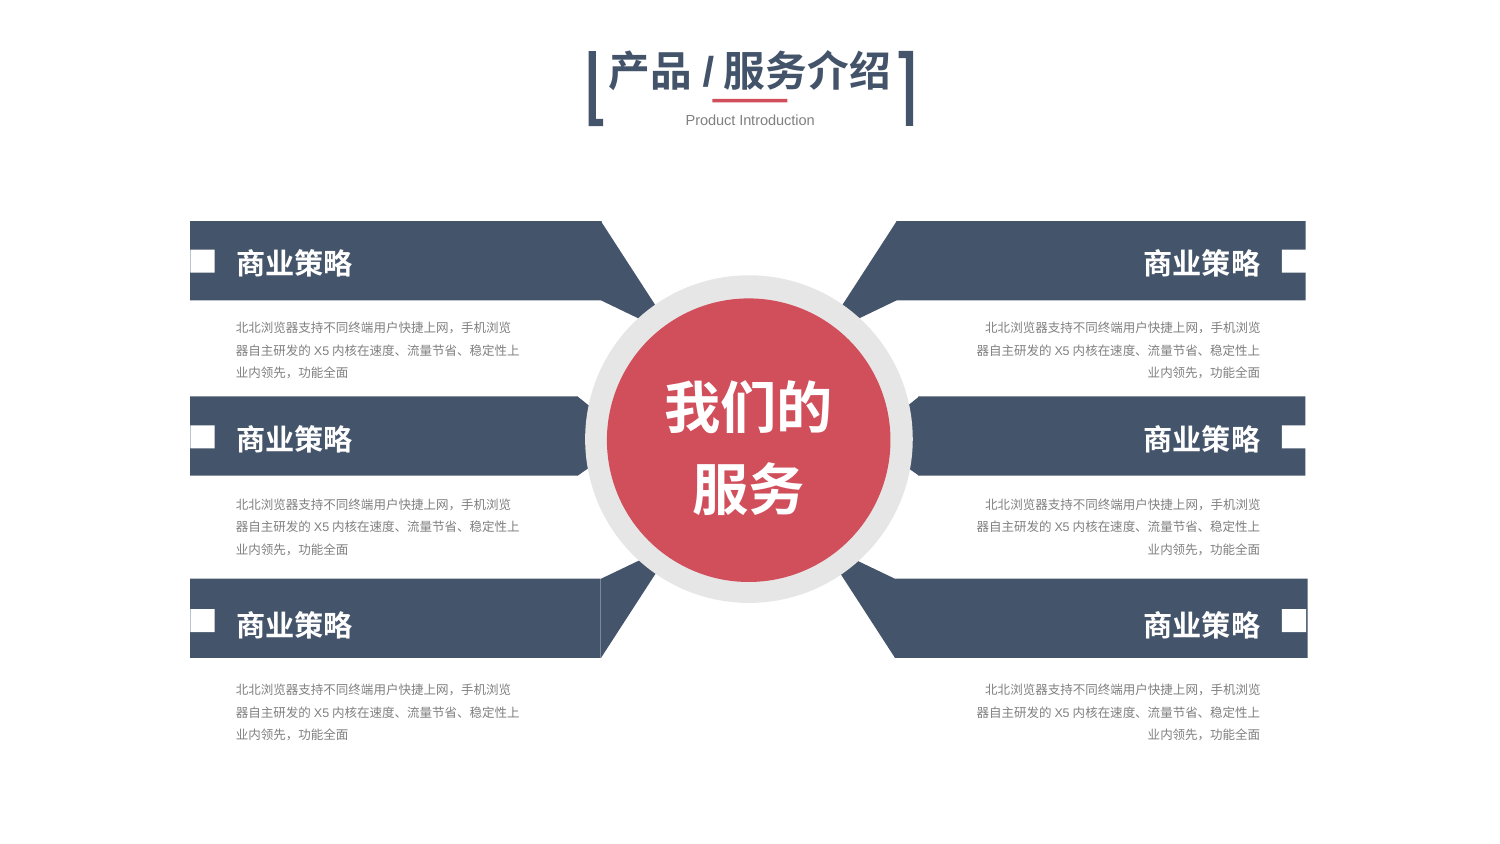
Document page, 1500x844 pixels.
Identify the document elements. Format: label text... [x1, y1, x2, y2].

text_box 我们的 服务 [604, 296, 893, 585]
text_box [190, 578, 600, 658]
text_box 商业策略 [221, 237, 454, 288]
text_box [578, 396, 588, 476]
text_box 北北浏览器支持不同终端用户快捷上网，手机浏览器自主研发的X5内核在速度、流量节省、稳定性上业内领先，功能全面 [221, 305, 538, 388]
text_box 商业策略 [1042, 414, 1275, 464]
text_box [897, 221, 1306, 301]
text_box [190, 425, 215, 449]
text_box [841, 561, 896, 659]
text_box [600, 561, 655, 659]
text_box [1281, 609, 1307, 633]
text_box 商业策略 [1042, 599, 1275, 650]
text_box 北北浏览器支持不同终端用户快捷上网，手机浏览器自主研发的X5内核在速度、流量节省、稳定性上业内领先，功能全面 [958, 481, 1275, 564]
text_box [920, 396, 1306, 476]
text_box 商业策略 [221, 414, 454, 464]
text_box 产品/服务介绍 [575, 37, 925, 94]
text_box 商业策略 [1042, 237, 1275, 288]
text_box [600, 221, 655, 318]
text_box 北北浏览器支持不同终端用户快捷上网，手机浏览器自主研发的X5内核在速度、流量节省、稳定性上业内领先，功能全面 [221, 667, 538, 750]
text_box [190, 221, 600, 301]
text_box [190, 249, 215, 273]
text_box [588, 50, 914, 127]
text_box [1281, 425, 1307, 449]
text_box 北北浏览器支持不同终端用户快捷上网，手机浏览器自主研发的X5内核在速度、流量节省、稳定性上业内领先，功能全面 [221, 481, 538, 564]
text_box 北北浏览器支持不同终端用户快捷上网，手机浏览器自主研发的X5内核在速度、流量节省、稳定性上业内领先，功能全面 [958, 305, 1275, 388]
text_box [585, 275, 913, 603]
text_box Product Introduction [575, 94, 925, 136]
text_box 商业策略 [221, 599, 454, 650]
text_box [190, 396, 578, 476]
text_box [896, 578, 1308, 658]
text_box [909, 396, 920, 476]
text_box [842, 221, 897, 318]
text_box [1281, 249, 1307, 273]
text_box [190, 609, 215, 633]
text_box 北北浏览器支持不同终端用户快捷上网，手机浏览器自主研发的X5内核在速度、流量节省、稳定性上业内领先，功能全面 [958, 667, 1275, 750]
